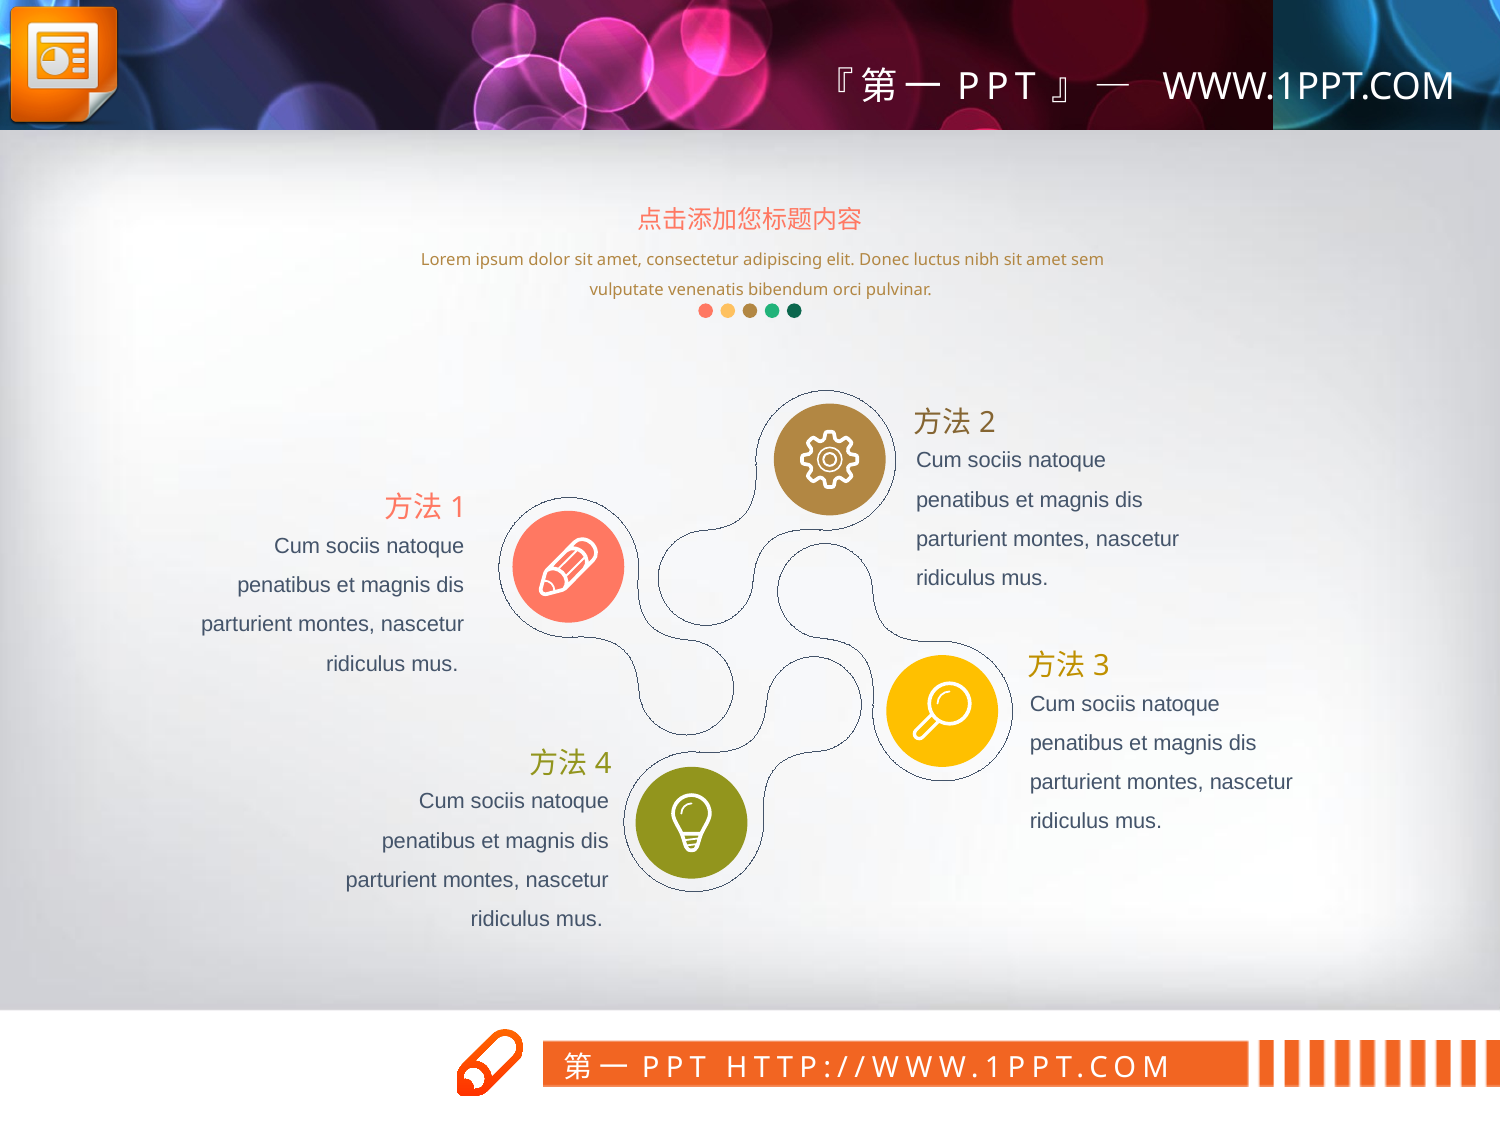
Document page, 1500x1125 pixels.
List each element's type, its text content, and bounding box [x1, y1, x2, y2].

picture [543, 1040, 1500, 1087]
text_box [777, 543, 1013, 781]
text_box [635, 766, 748, 879]
text_box 方法1 [369, 481, 482, 532]
text_box [498, 497, 734, 736]
text_box [680, 802, 693, 815]
text_box 方法4 [514, 737, 627, 787]
text_box 方法3 [1012, 639, 1125, 689]
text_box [799, 429, 860, 490]
text_box [538, 537, 598, 597]
text_box 方法2 [898, 396, 1011, 446]
text_box [658, 390, 896, 626]
text_box [671, 793, 712, 853]
text_box [512, 510, 625, 623]
text_box Cum sociis natoque penatibus et magnis dis parturient montes, nascetur ridiculus mus. [163, 510, 480, 683]
text_box 点击添加您标题内容 [622, 196, 878, 231]
picture [0, 0, 1500, 1012]
text_box [773, 403, 886, 516]
text_box Cum sociis natoque penatibus et magnis dis parturient montes, nascetur ridiculus mus. [307, 766, 624, 939]
text_box Cum sociis natoque penatibus et magnis dis parturient montes, nascetur ridiculus mus. [1015, 668, 1332, 841]
text_box Cum sociis natoque penatibus et magnis dis parturient montes, nascetur ridiculus mus. [901, 425, 1218, 598]
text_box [698, 303, 802, 319]
text_box [624, 656, 862, 892]
text_box Lorem ipsum dolor sit amet, consectetur adipiscing elit. Donec luctus nibh sit amet sem vulputate venenatis bibendum orci pulvinar. [404, 231, 1122, 307]
